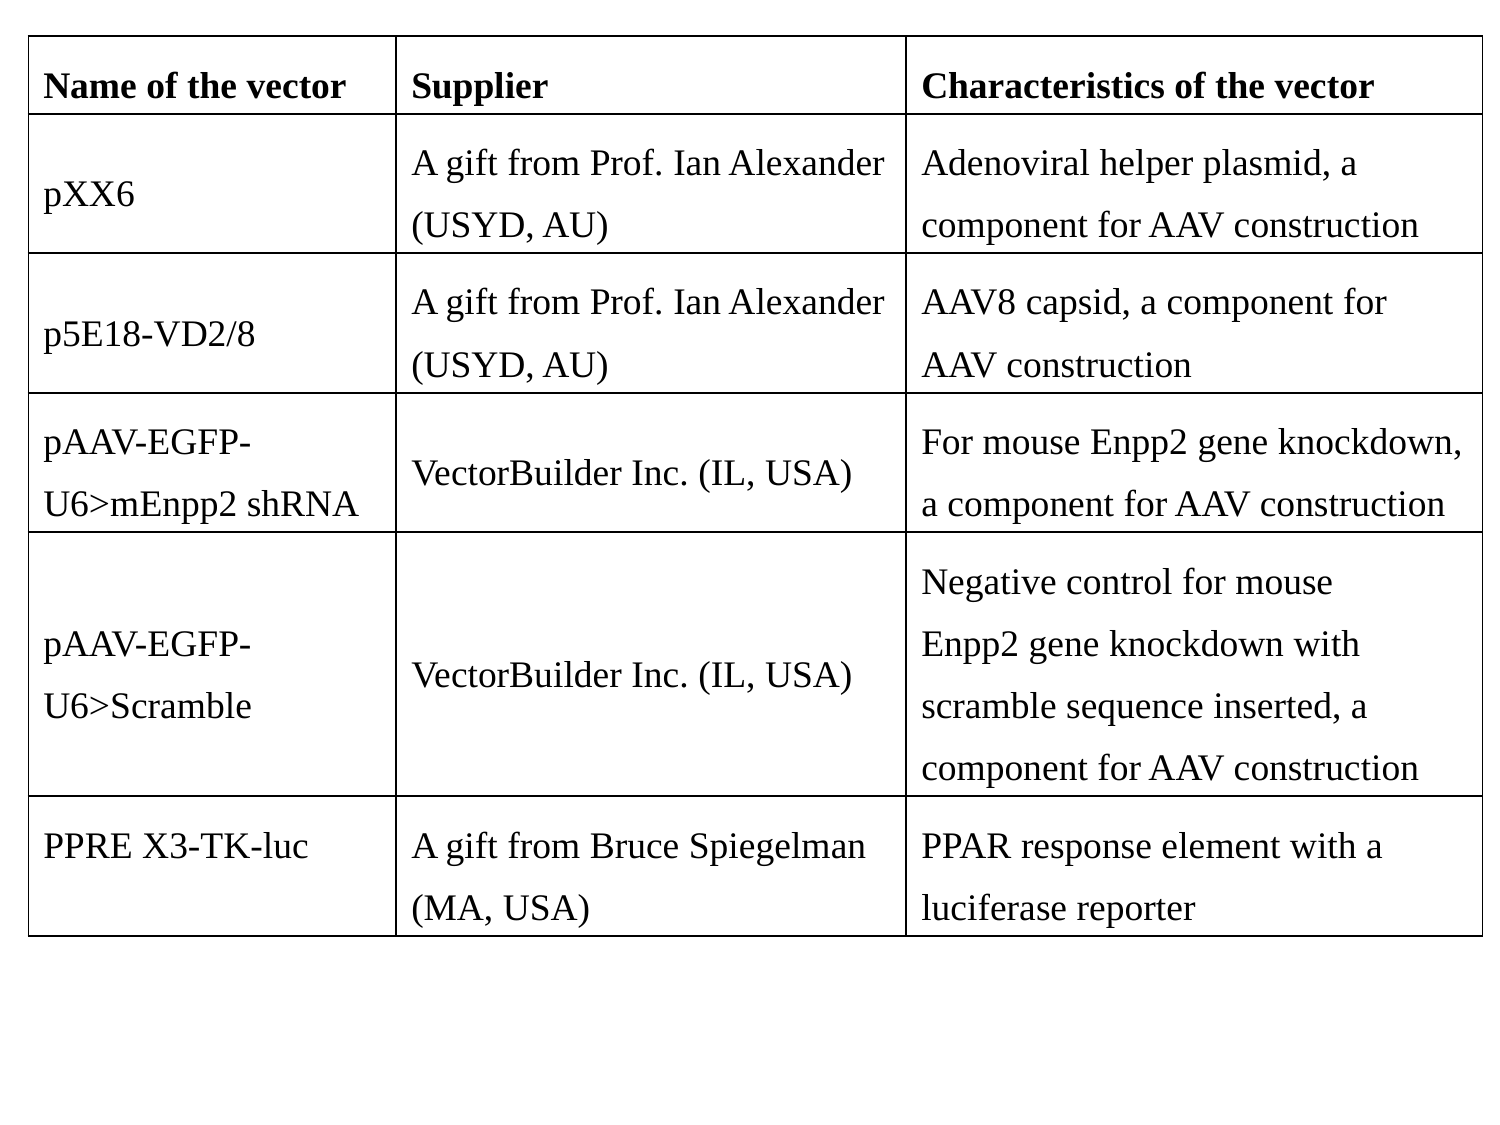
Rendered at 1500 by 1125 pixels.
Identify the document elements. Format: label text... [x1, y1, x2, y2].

table_cell Negative control for mouse Enpp2 gene knockdown with scramble sequence inserted, a component for AAV construction [907, 533, 1482, 795]
table_cell PPAR response element with a luciferase reporter [907, 797, 1482, 935]
table_cell A gift from Prof. Ian Alexander (USYD, AU) [397, 115, 905, 252]
table_cell pAAV-EGFP- U6>Scramble [29, 533, 395, 795]
table_header Supplier [397, 37, 905, 113]
table_cell pXX6 [29, 115, 395, 252]
table_cell PPRE X3-TK-luc [29, 797, 395, 935]
table_cell Adenoviral helper plasmid, a component for AAV construction [907, 115, 1482, 252]
table_cell p5E18-VD2/8 [29, 254, 395, 392]
table_cell pAAV-EGFP-U6>mEnpp2 shRNA [29, 394, 395, 531]
table_cell AAV8 capsid, a component for AAV construction [907, 254, 1482, 392]
table_cell VectorBuilder Inc. (IL, USA) [397, 394, 905, 531]
table_cell VectorBuilder Inc. (IL, USA) [397, 533, 905, 795]
table_cell For mouse Enpp2 gene knockdown, a component for AAV construction [907, 394, 1482, 531]
table_cell A gift from Prof. Ian Alexander (USYD, AU) [397, 254, 905, 392]
table_header Characteristics of the vector [907, 37, 1482, 113]
table_header Name of the vector [29, 37, 395, 113]
table_cell A gift from Bruce Spiegelman (MA, USA) [397, 797, 905, 935]
